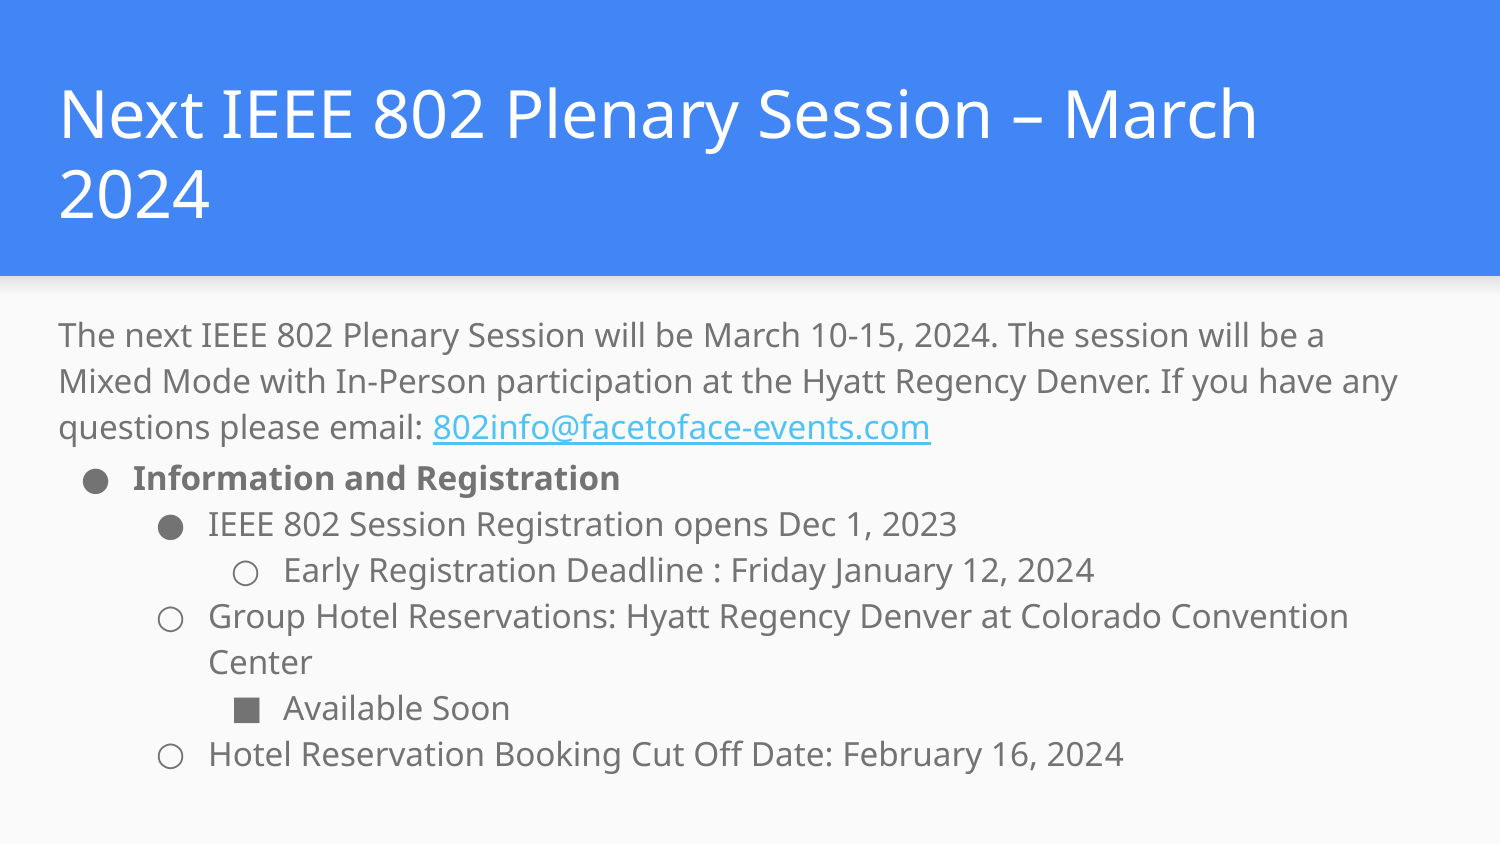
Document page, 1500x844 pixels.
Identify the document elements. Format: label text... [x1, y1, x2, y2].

title Next IEEE 802 Plenary Session – March 2024 [43, 121, 1443, 248]
list The next IEEE 802 Plenary Session will be March 10-15, 2024. The session will be a Mixed Mode with In-Person participation at the Hyatt Regency Denver. If you have any questions please email: 802info@facetoface-events.com Information and Registration IEEE 802 Session Registration opens Dec 1, 2023 Early Registration Deadline : Friday January 12, 2024 Group Hotel Reservations: Hyatt Regency Denver at Colorado Convention Center Available Soon Hotel Reservation Booking Cut Off Date: February 16, 2024 Future Plenary Sessions (802world.org) [43, 292, 1427, 832]
